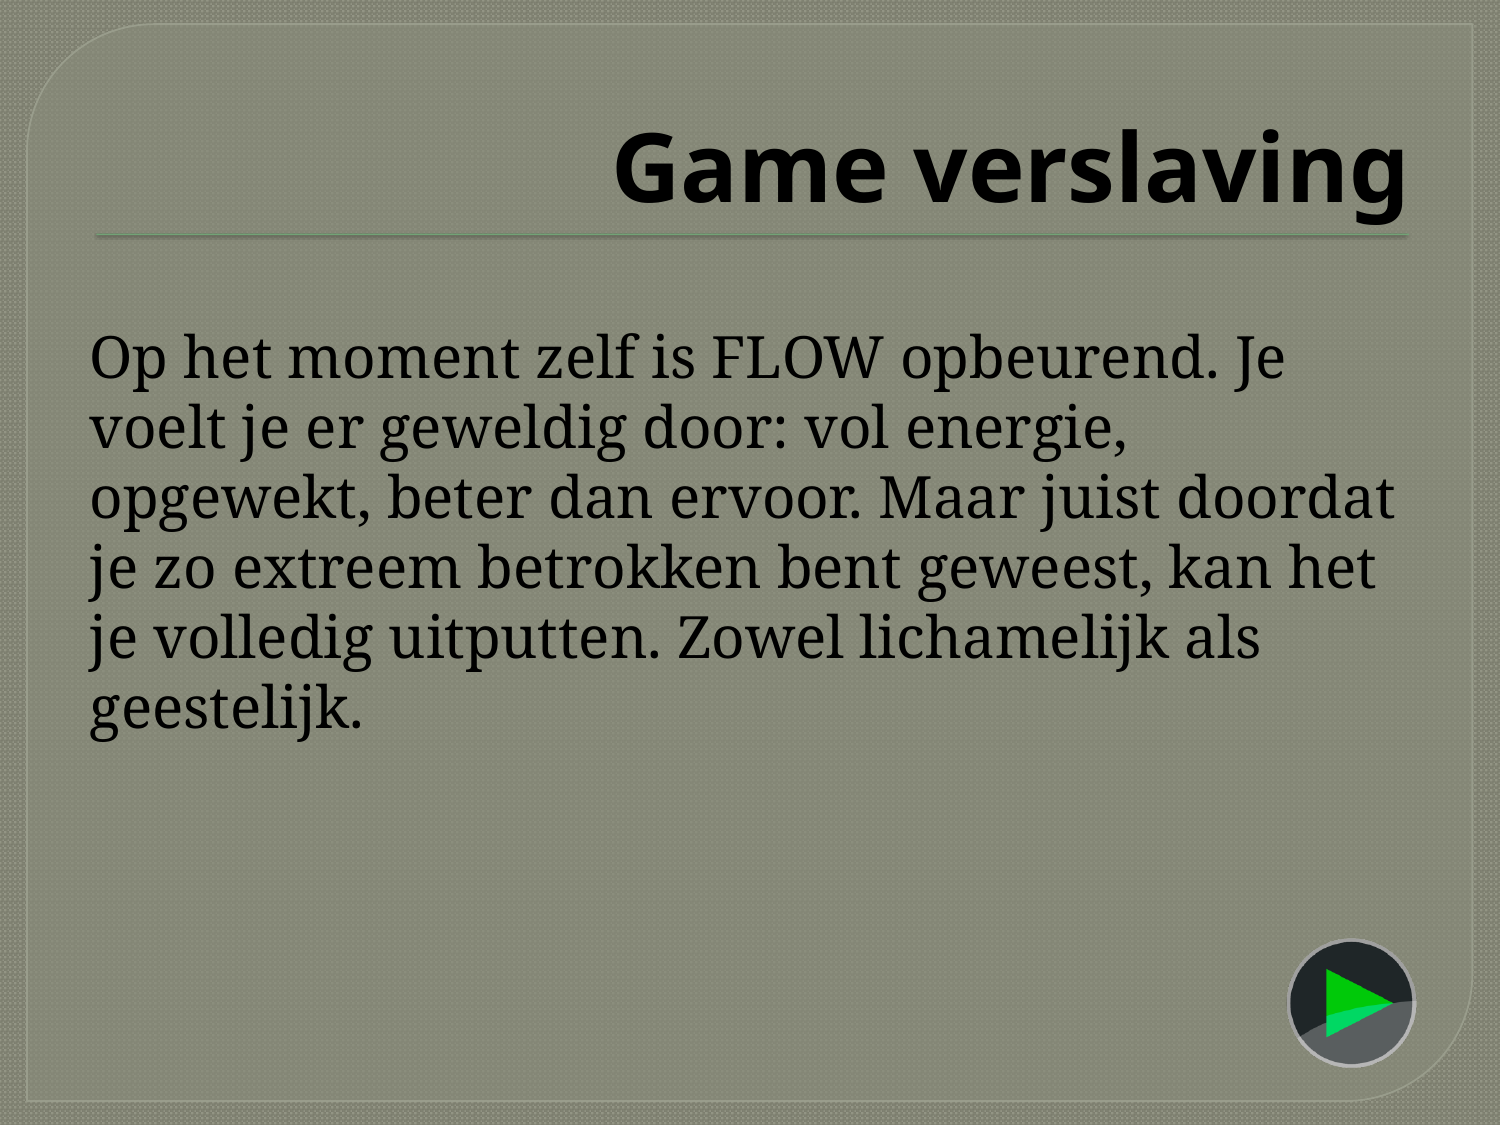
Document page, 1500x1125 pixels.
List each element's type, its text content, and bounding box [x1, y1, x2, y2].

picture [1269, 920, 1434, 1085]
list Op het moment zelf is FLOW opbeurend. Je voelt je er geweldig door: vol energie, opgewekt, beter dan ervoor. Maar juist doordat je zo extreem betrokken bent geweest, kan het je volledig uitputten. Zowel lichamelijk als geestelijk. [75, 243, 1436, 1106]
title Game verslaving [75, 41, 1425, 230]
